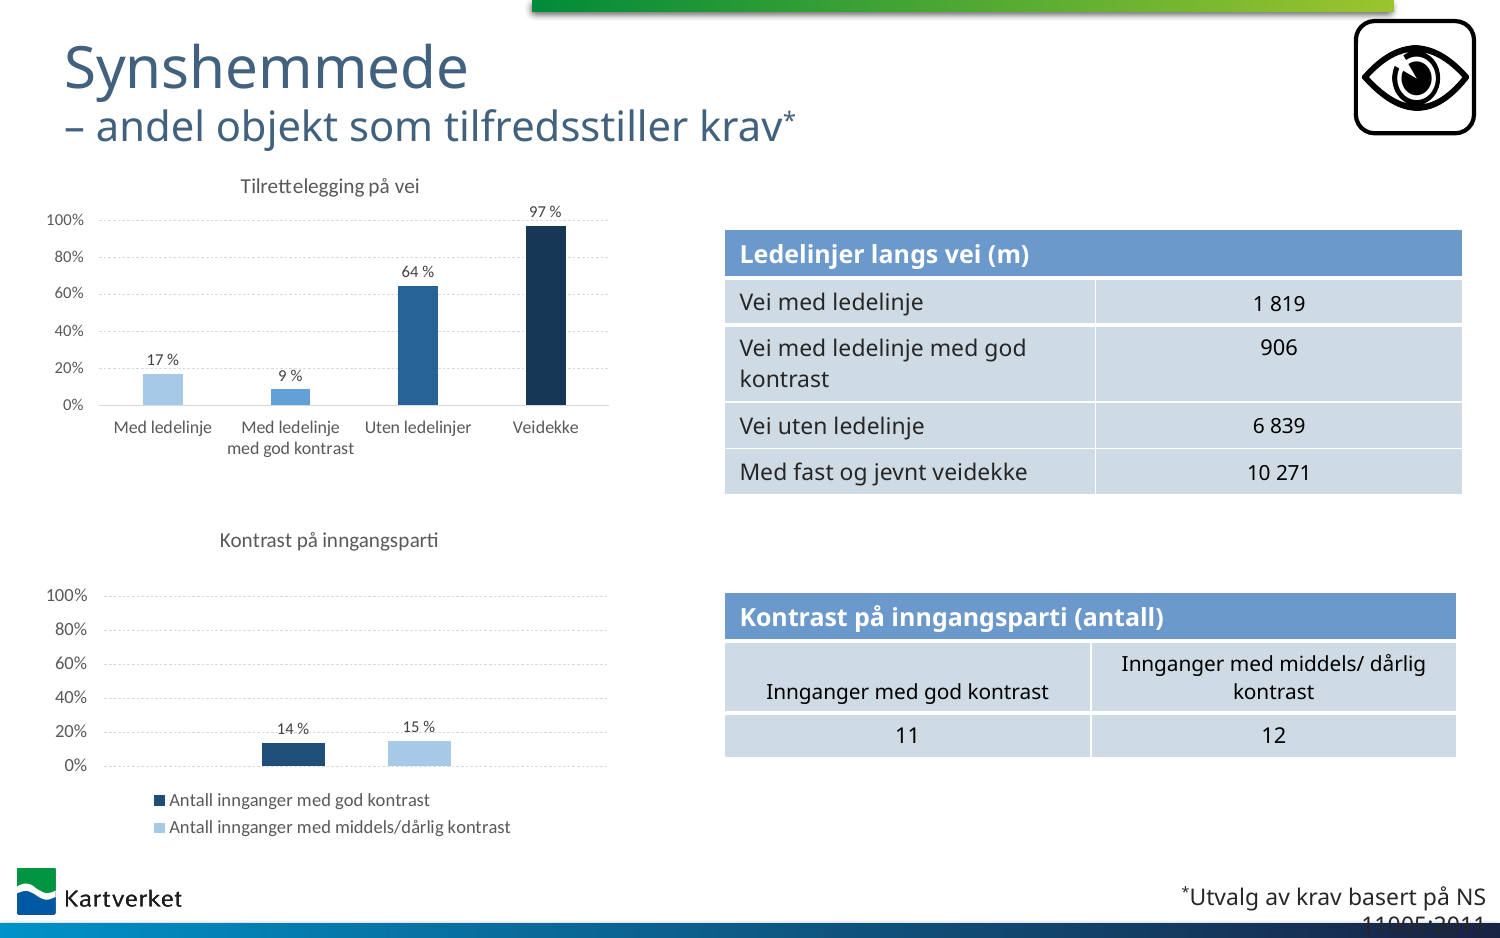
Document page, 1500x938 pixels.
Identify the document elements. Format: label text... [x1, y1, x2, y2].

table_cell Innganger med middels/ dårlig kontrast [1092, 643, 1456, 711]
table_cell Innganger med god kontrast [725, 643, 1090, 711]
picture [41, 166, 619, 492]
table_cell 906 [1096, 327, 1462, 401]
table_cell 10 271 [1096, 449, 1462, 494]
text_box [1355, 20, 1475, 134]
table_header Ledelinjer langs vei (m) [725, 230, 1462, 276]
picture [41, 520, 618, 846]
table_cell 1 819 [1096, 280, 1462, 323]
table_cell Vei med ledelinje [725, 280, 1095, 323]
table_cell 11 [725, 715, 1090, 757]
table_cell 6 839 [1096, 403, 1462, 448]
table_cell 12 [1092, 715, 1456, 757]
table_cell Vei uten ledelinje [725, 403, 1095, 448]
table_cell Med fast og jevnt veidekke [725, 449, 1095, 494]
table_header Kontrast på inngangsparti (antall) [725, 593, 1456, 639]
text_box *Utvalg av krav basert på NS 11005:2011 [1068, 873, 1500, 938]
table_cell Vei med ledelinje med god kontrast [725, 327, 1095, 401]
text_box Synshemmede – andel objekt som tilfredsstiller krav* [49, 24, 1431, 158]
